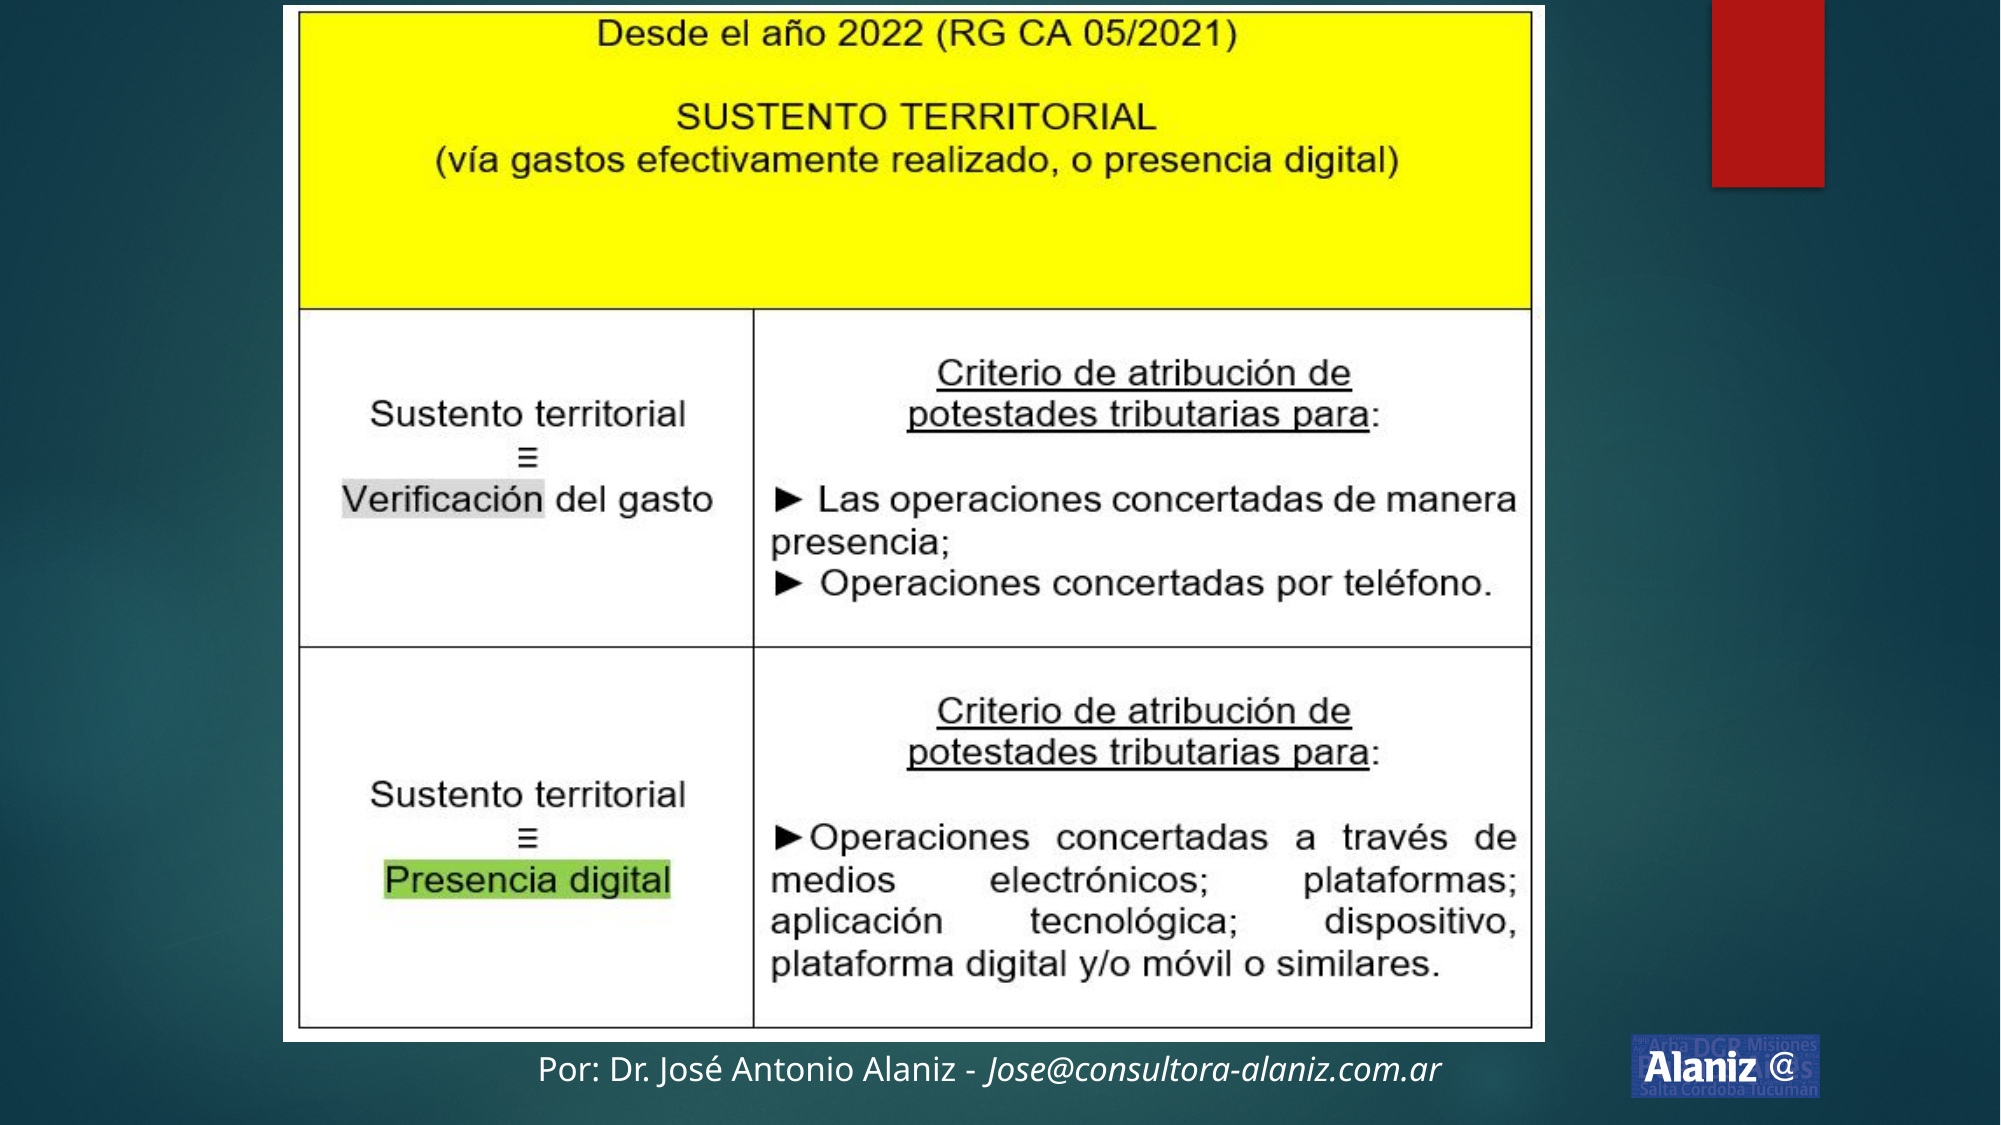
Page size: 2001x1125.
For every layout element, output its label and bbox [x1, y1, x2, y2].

picture [1631, 1034, 1820, 1098]
picture [0, 0, 1576, 1125]
picture [1414, 1065, 1423, 1079]
